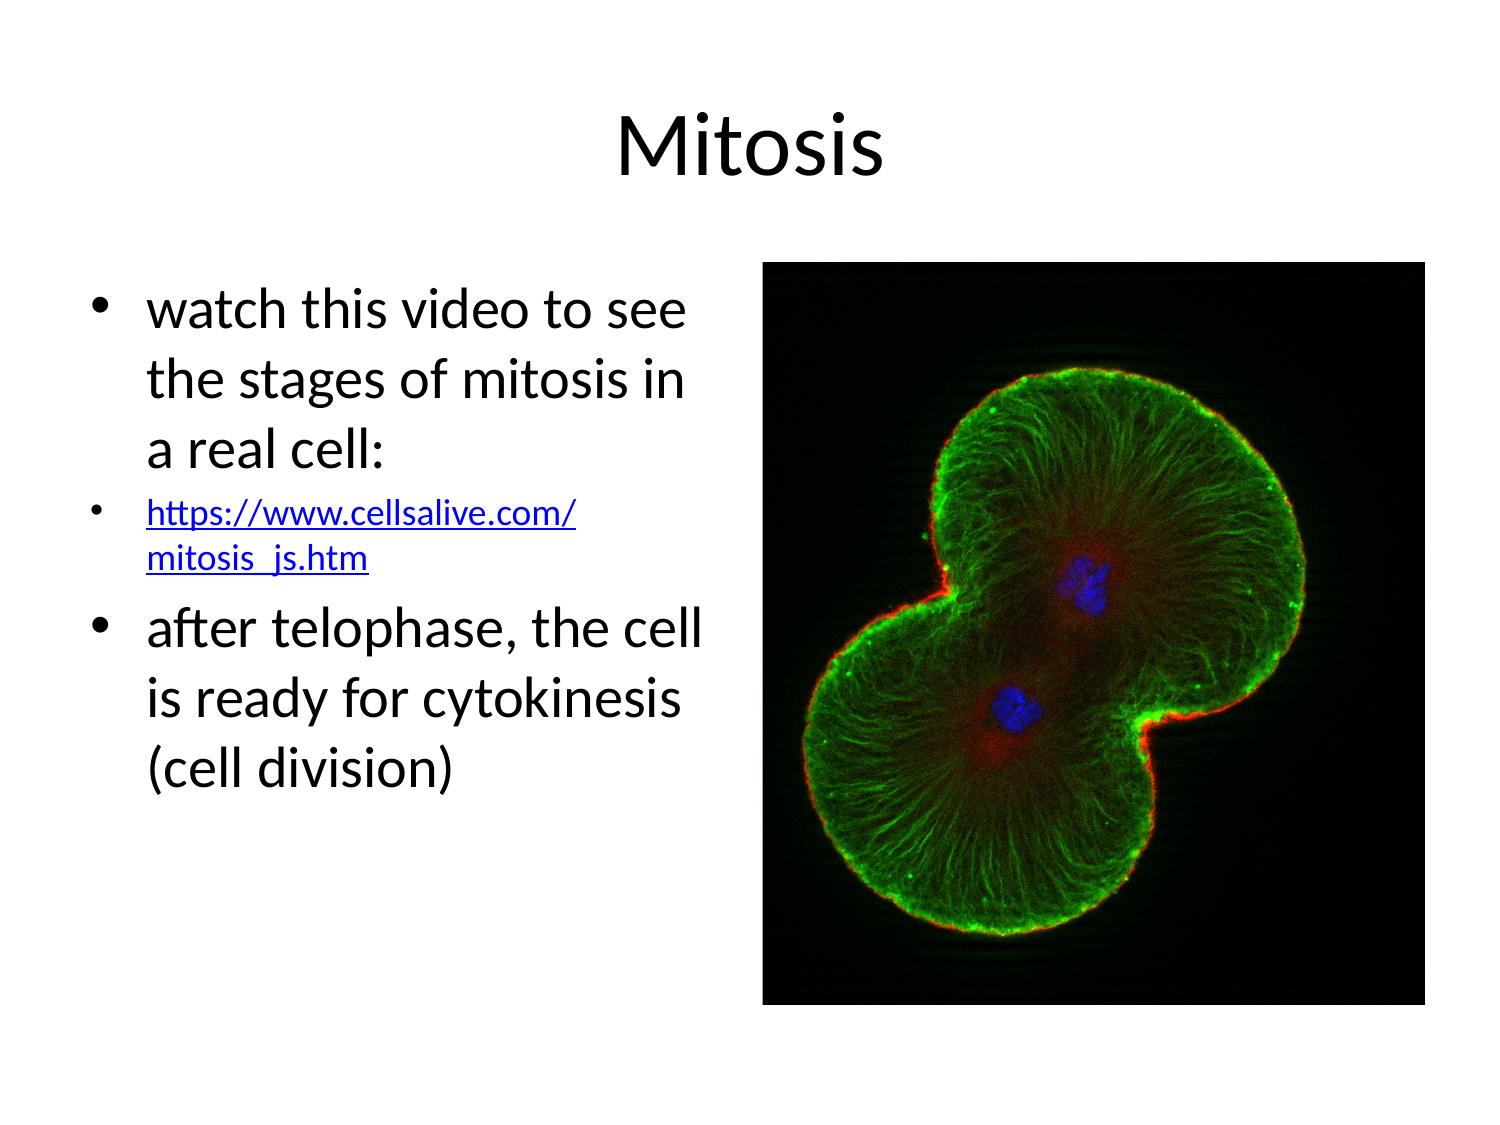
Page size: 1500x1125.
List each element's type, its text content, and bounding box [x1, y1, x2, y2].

title Mitosis [75, 45, 1425, 233]
list watch this video to see the stages of mitosis in a real cell: https://www.cellsalive.com/mitosis_js.htm after telophase, the cell is ready for cytokinesis (cell division) [75, 262, 738, 1005]
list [762, 262, 1426, 1006]
